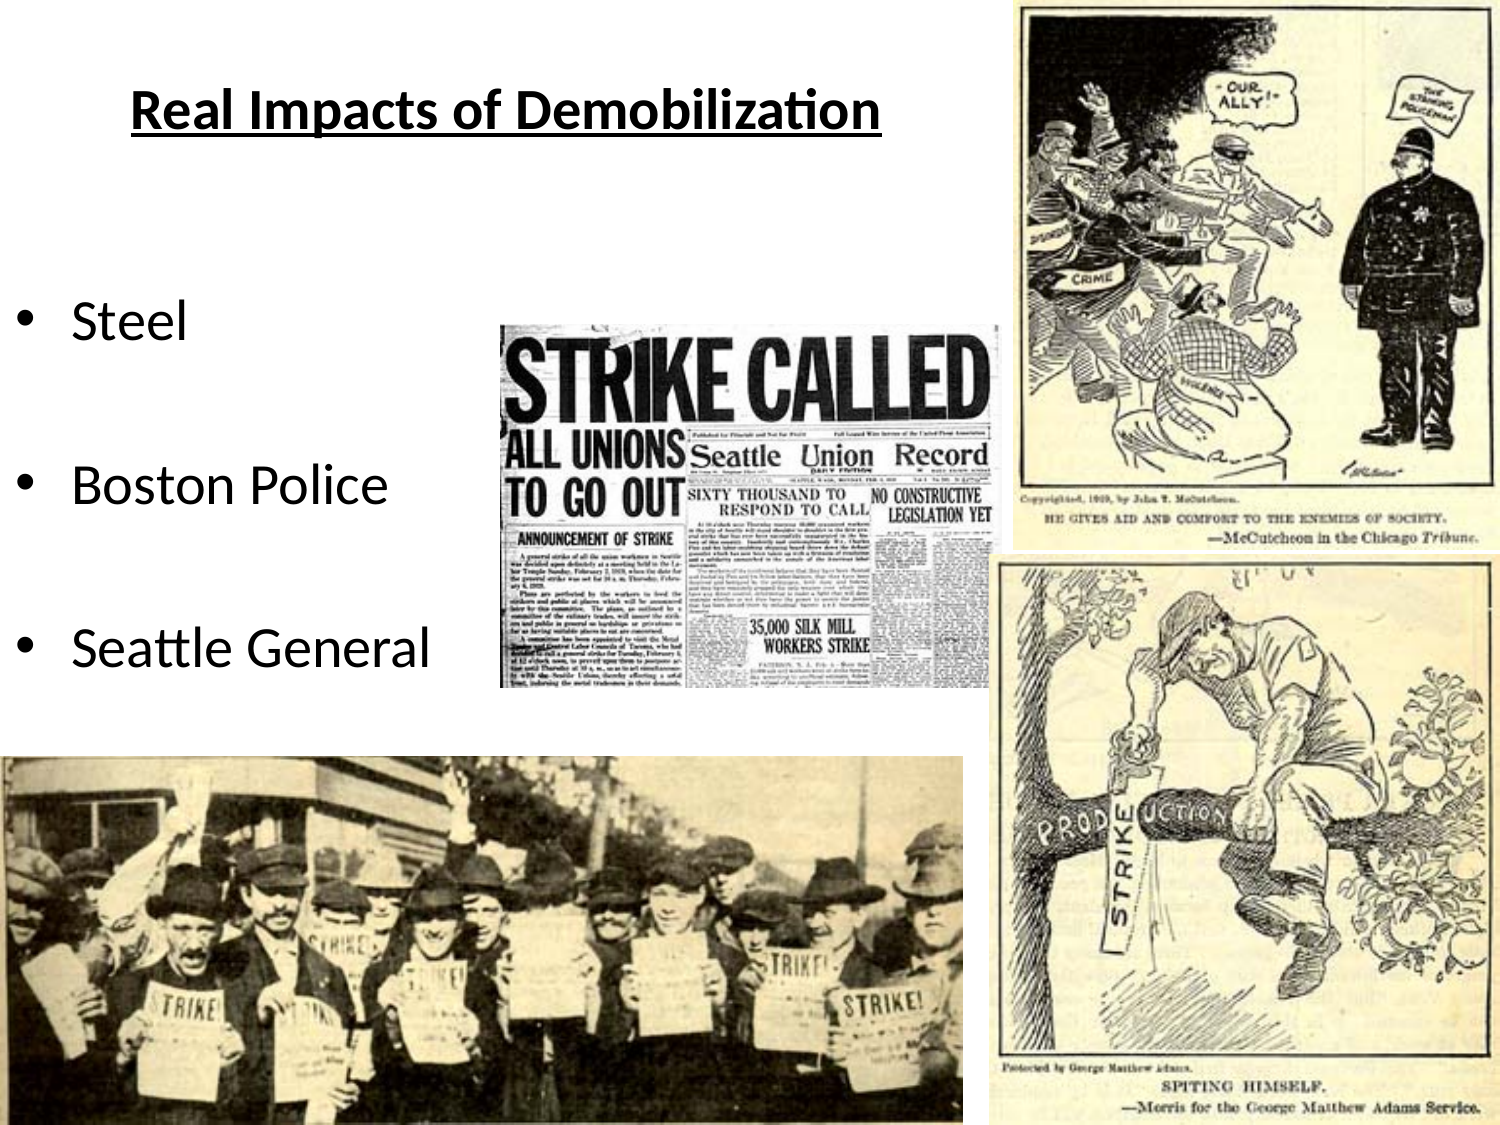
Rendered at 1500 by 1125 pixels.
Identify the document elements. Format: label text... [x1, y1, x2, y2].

picture [0, 756, 963, 1125]
list Steel Boston Police Seattle General [0, 275, 650, 713]
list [499, 324, 1003, 688]
title Real Impacts of Demobilization [0, 37, 1007, 175]
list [1012, 0, 1500, 551]
picture [989, 553, 1500, 1125]
